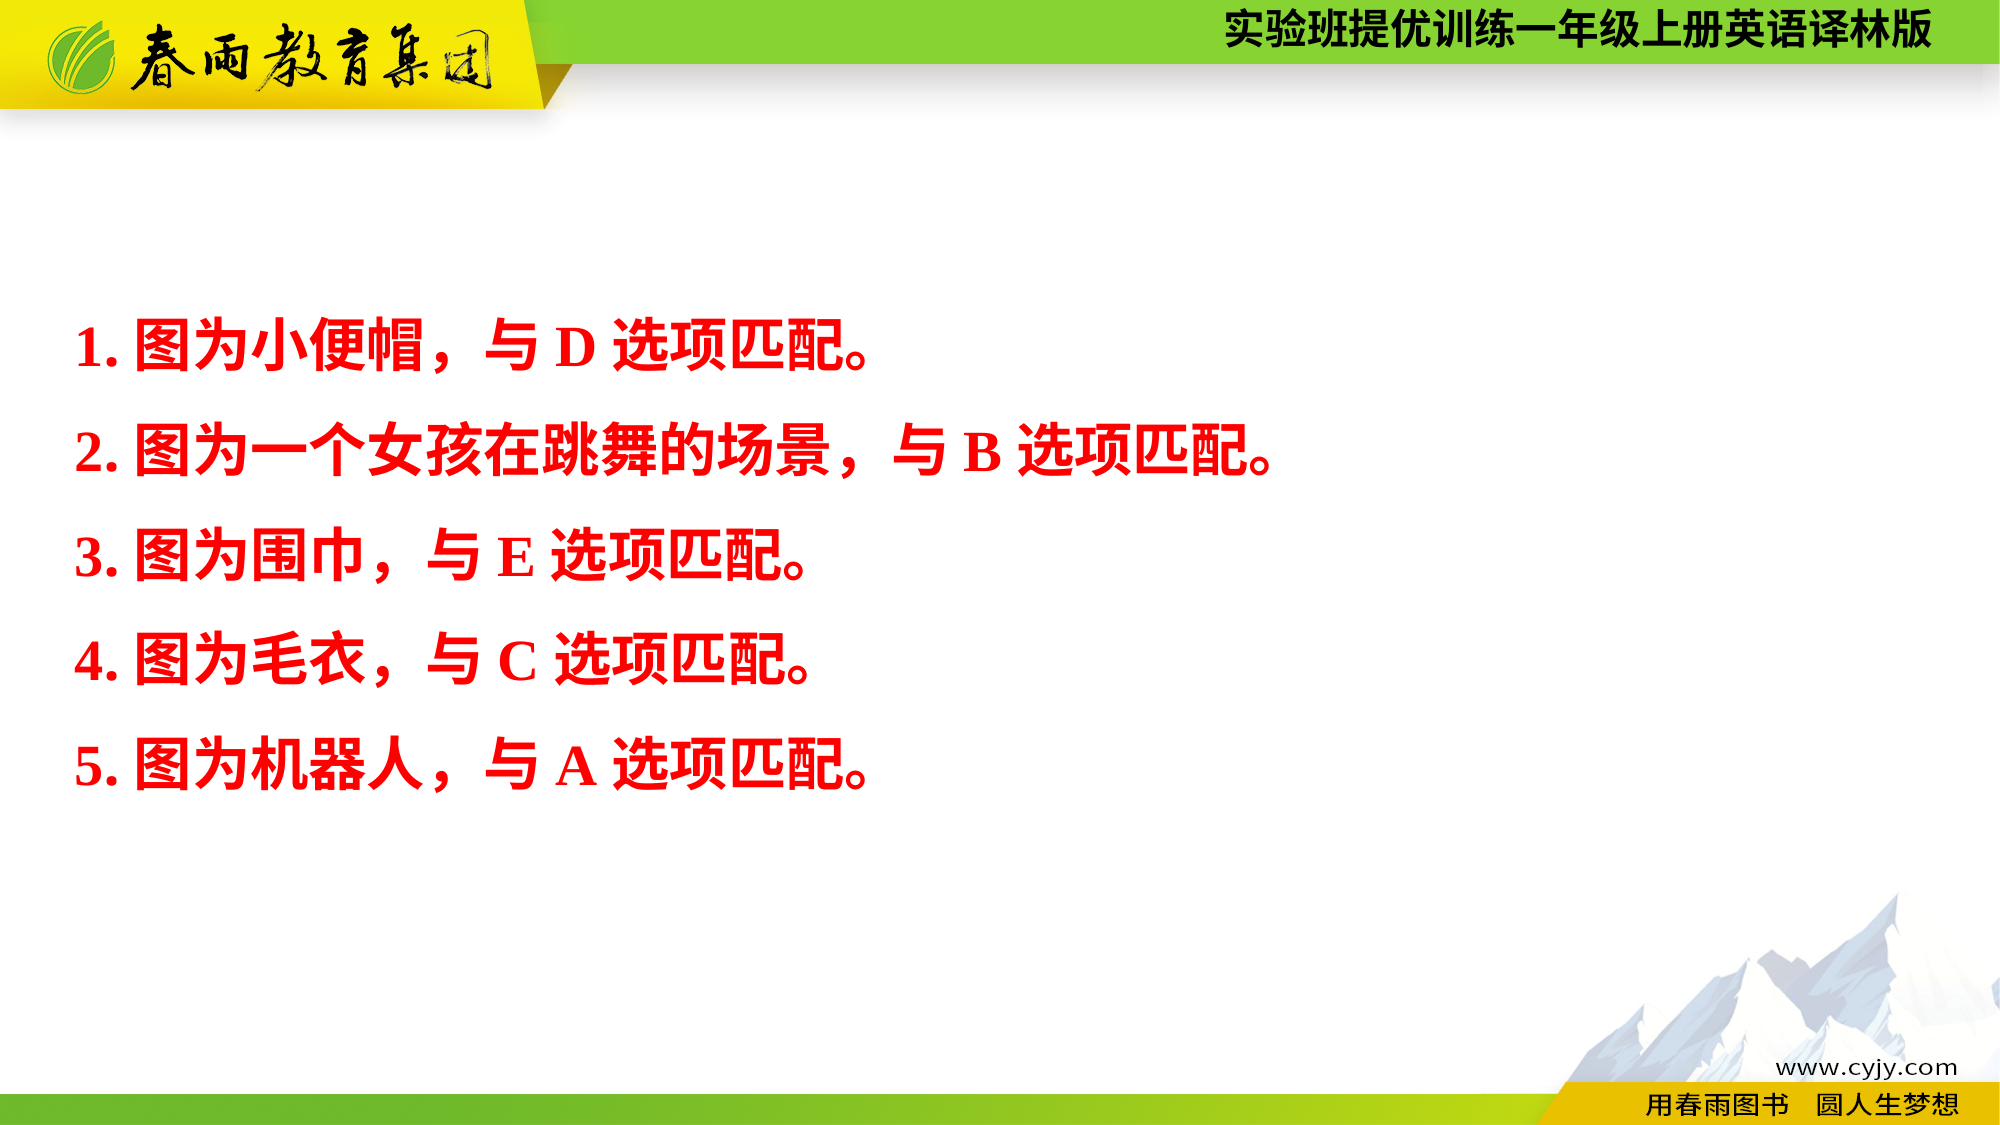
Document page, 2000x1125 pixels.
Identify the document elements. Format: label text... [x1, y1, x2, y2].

list 1.图为小便帽，与D选项匹配。 2.图为一个女孩在跳舞的场景，与B选项匹配。 3.图为围巾，与E选项匹配。 4.图为毛衣，与C选项匹配。 5.图为机器人，与A选项匹配。 [59, 265, 1944, 811]
picture [0, 0, 2000, 1125]
